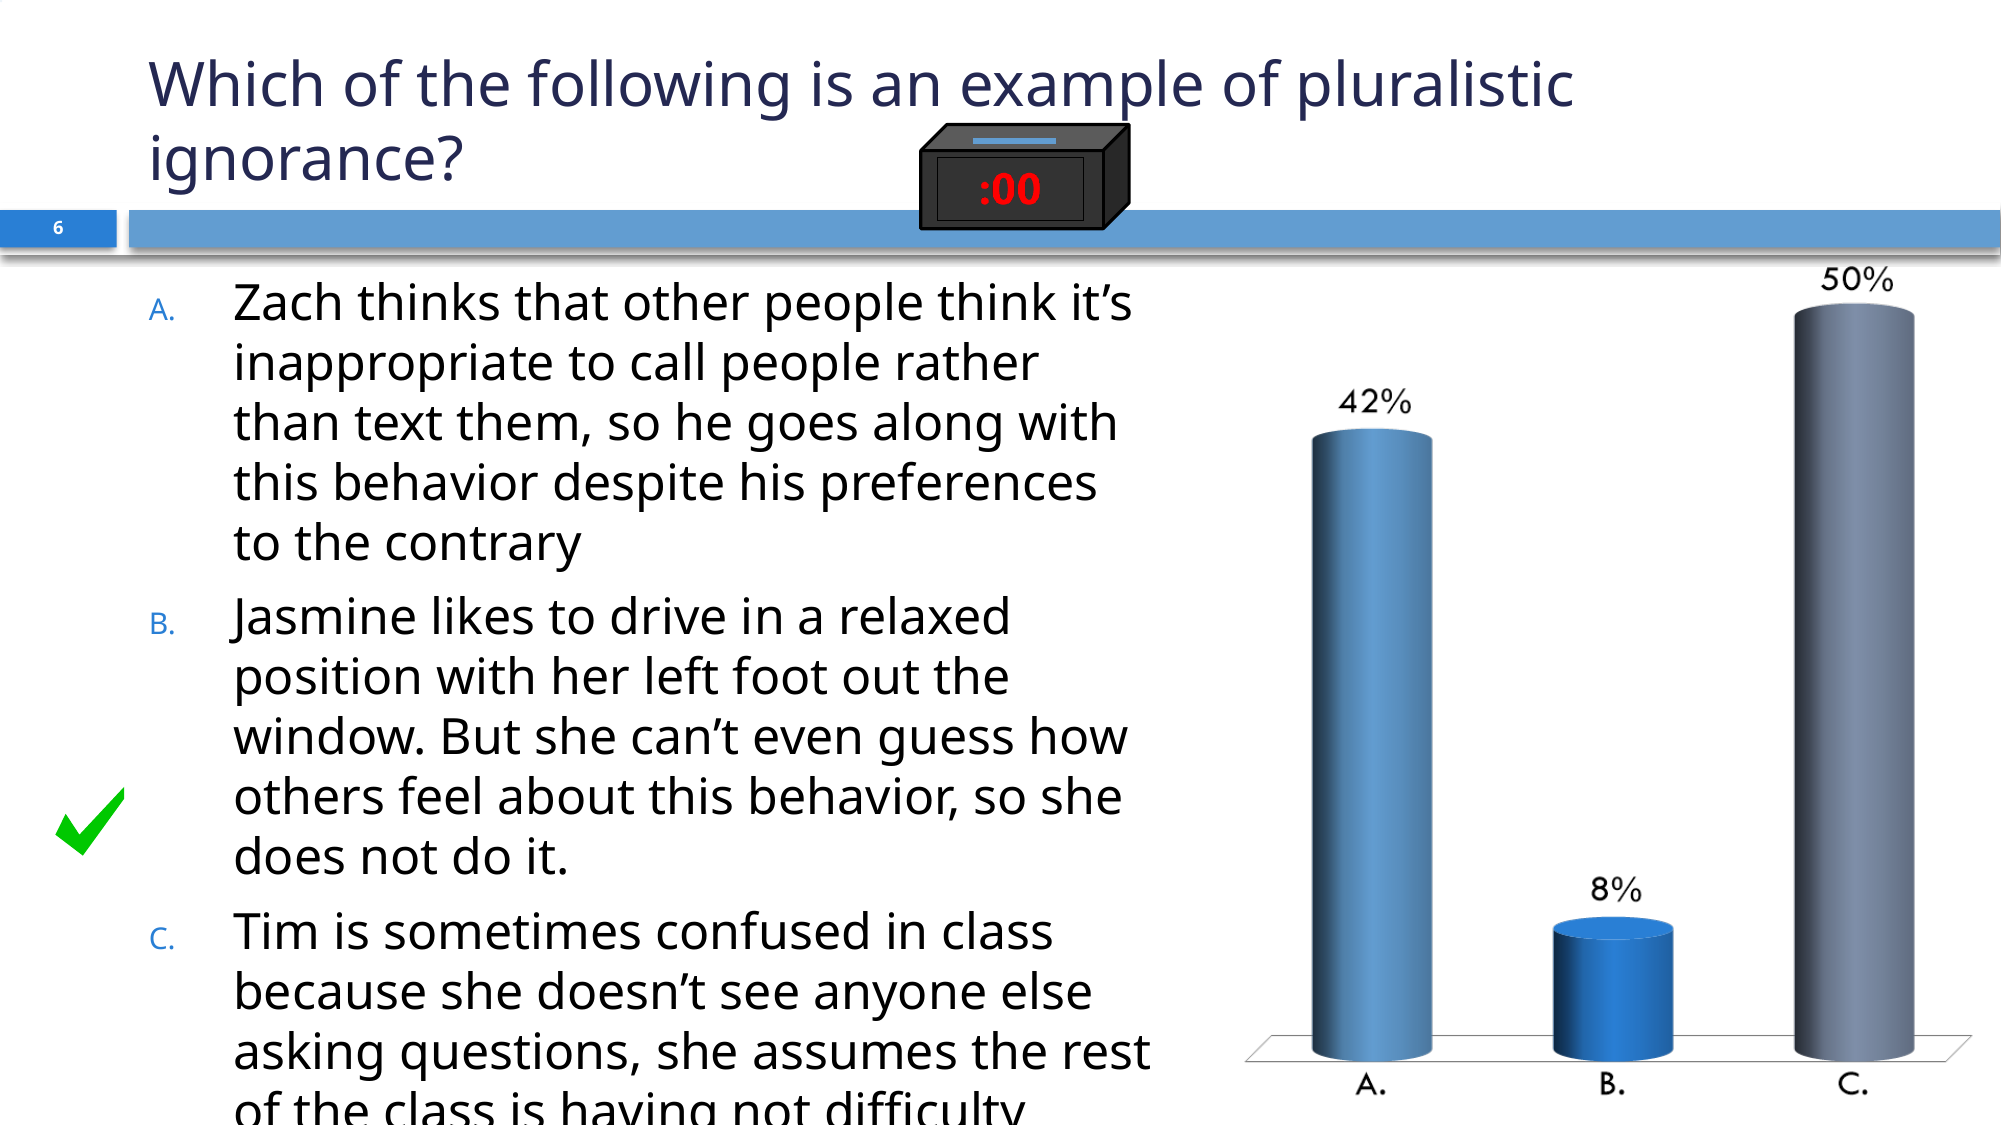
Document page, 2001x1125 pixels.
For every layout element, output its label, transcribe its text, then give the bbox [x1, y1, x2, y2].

text_box [53, 785, 126, 858]
text_box [1225, 261, 1991, 1108]
slide_number 6 [0, 208, 117, 249]
list Zach thinks that other people think it’s inappropriate to call people rather than text them, so he goes along with this behavior despite his preferences to the contrary Jasmine likes to drive in a relaxed position with her left foot out the window. But she can’t even guess how others feel about this behavior, so she does not do it. Tim is sometimes confused in class because she doesn’t see anyone else asking questions, she assumes the rest of the class is having not difficulty understanding the concept. [133, 262, 1171, 1096]
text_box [920, 124, 1130, 229]
title Which of the following is an example of pluralistic ignorance? [133, 37, 1917, 200]
